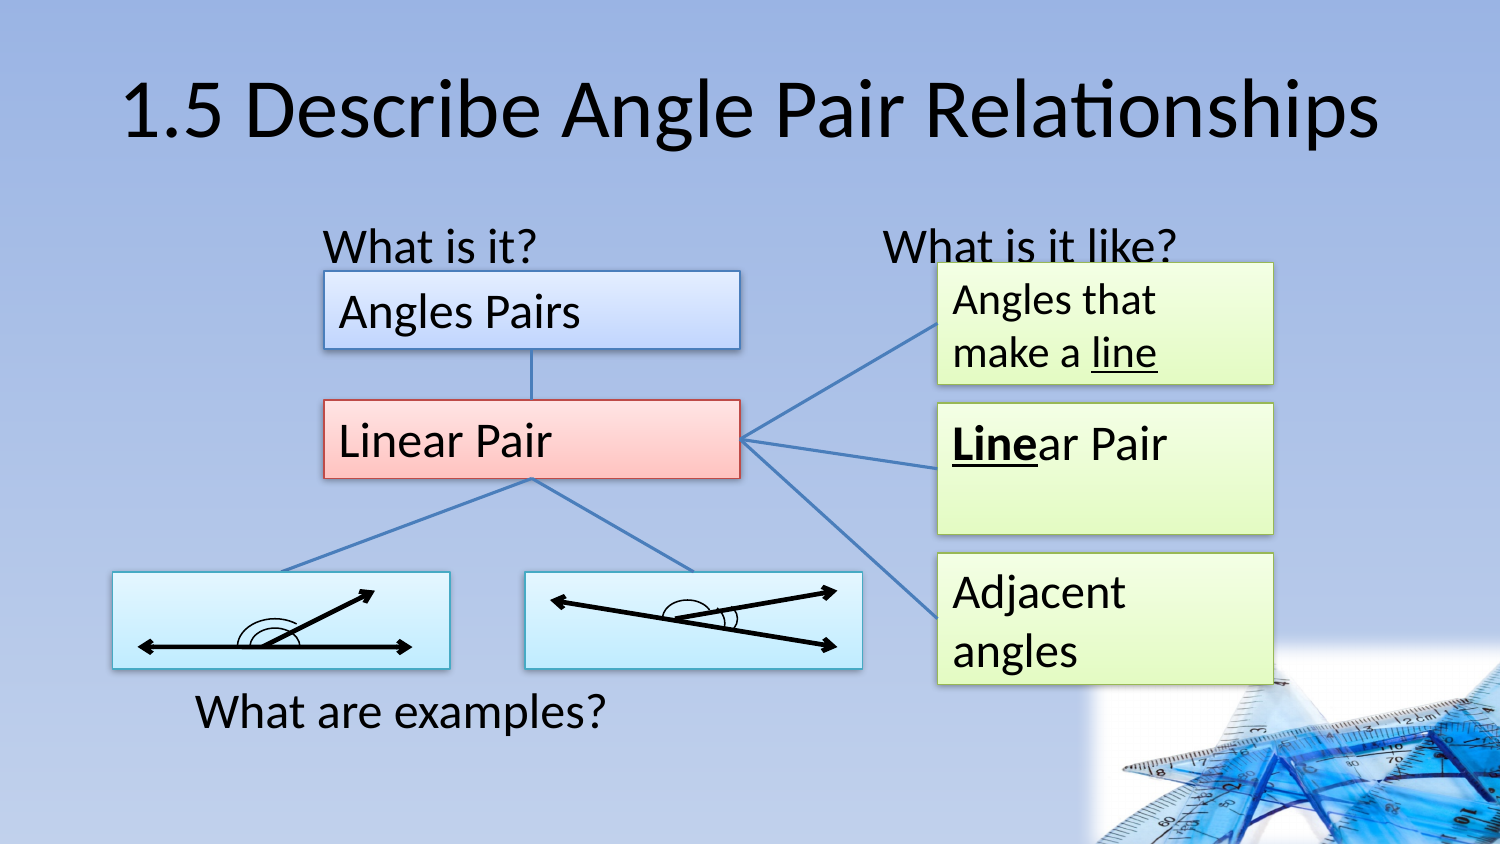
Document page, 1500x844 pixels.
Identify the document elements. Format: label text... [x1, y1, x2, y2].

text_box What is it like? [867, 206, 1300, 281]
title 1.5 Describe Angle Pair Relationships [75, 33, 1425, 175]
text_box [323, 270, 734, 401]
text_box What are examples? [180, 679, 980, 747]
picture [1102, 656, 1500, 838]
text_box What is it? [307, 206, 740, 281]
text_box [739, 439, 1274, 685]
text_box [112, 478, 522, 676]
text_box Linear Pair [323, 408, 733, 476]
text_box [739, 402, 1274, 439]
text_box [524, 478, 863, 670]
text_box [739, 262, 1274, 402]
